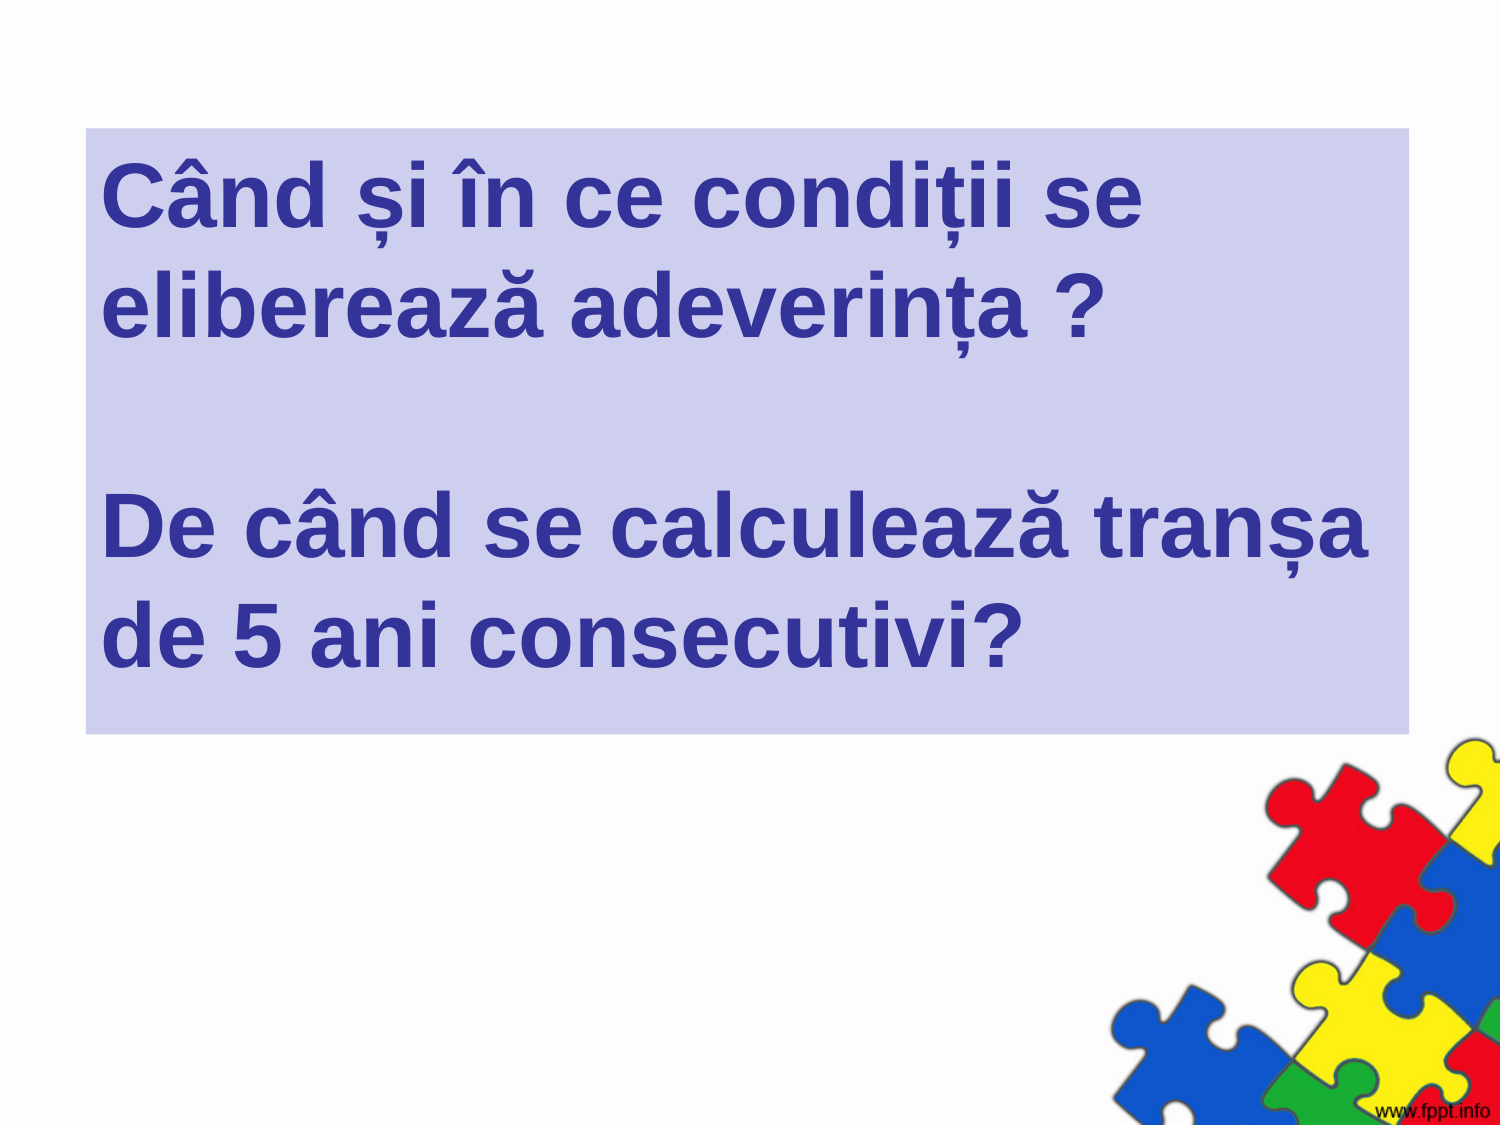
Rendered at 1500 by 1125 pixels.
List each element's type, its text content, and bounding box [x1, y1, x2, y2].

text_box Când și în ce condiții se eliberează adeverința ? De când se calculează tranșa de 5 ani consecutivi? [85, 128, 1410, 735]
picture [0, 0, 1500, 1125]
